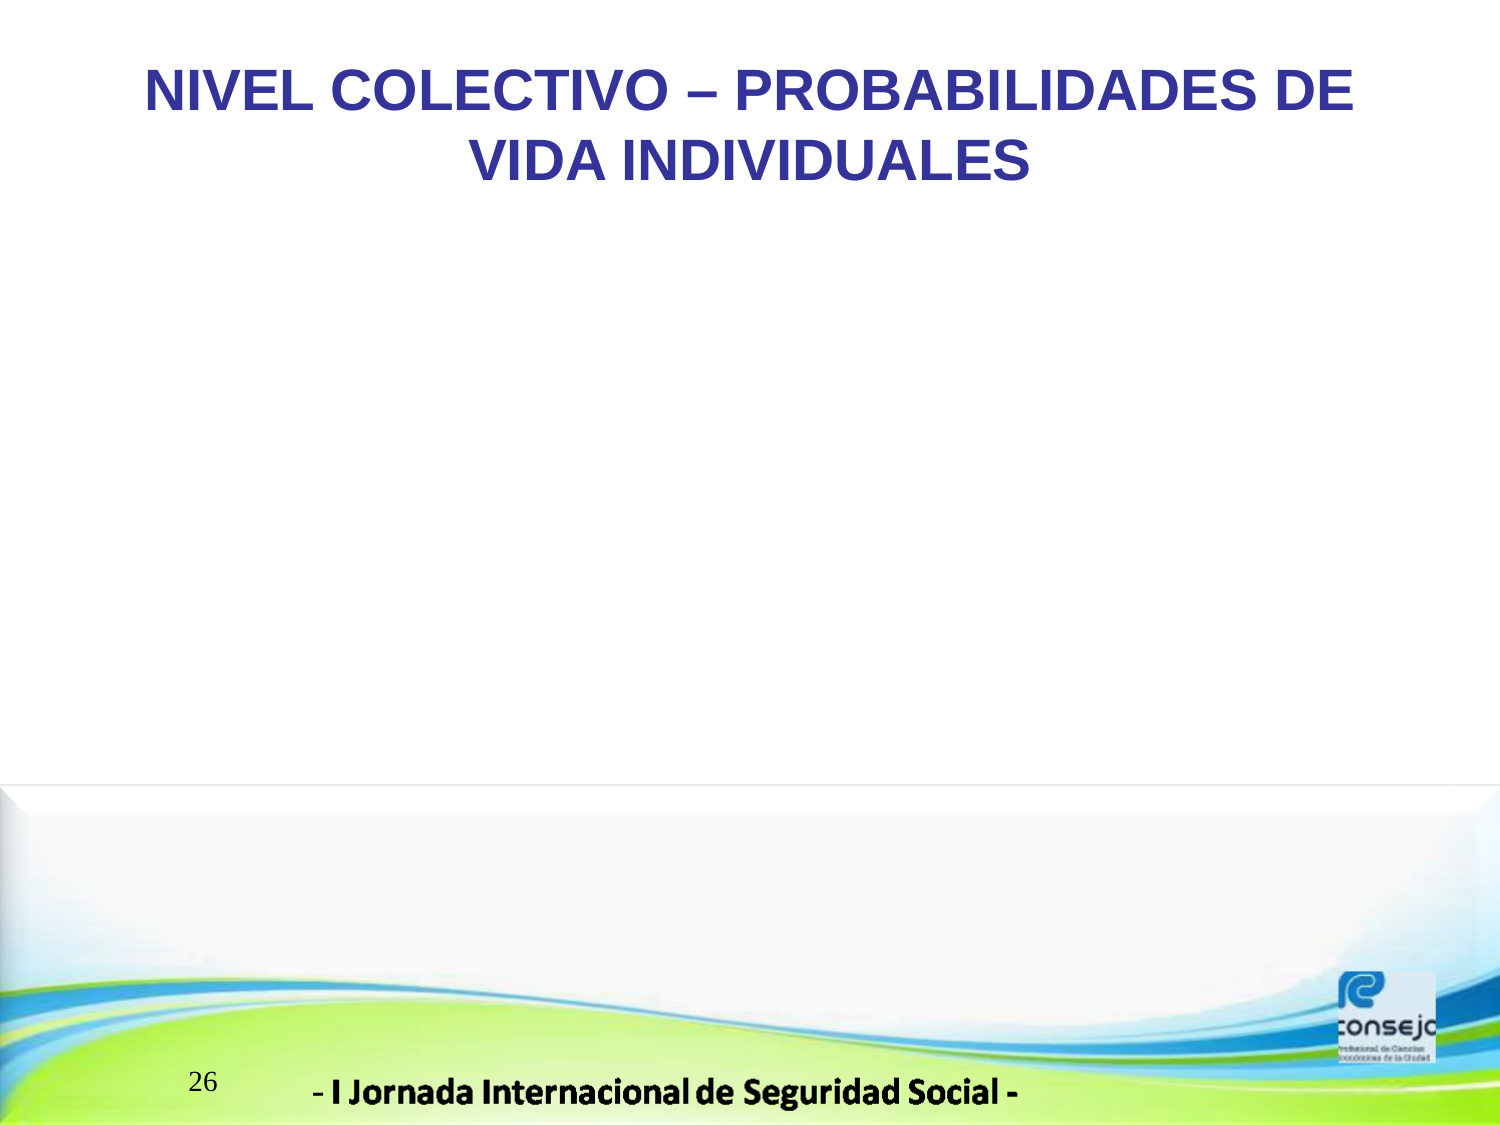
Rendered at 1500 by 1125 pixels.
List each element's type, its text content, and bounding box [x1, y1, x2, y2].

slide_number 26 [0, 1054, 234, 1125]
picture [0, 780, 1500, 1125]
title NIVEL COLECTIVO – PROBABILIDADES DE VIDA INDIVIDUALES [75, 45, 1425, 233]
